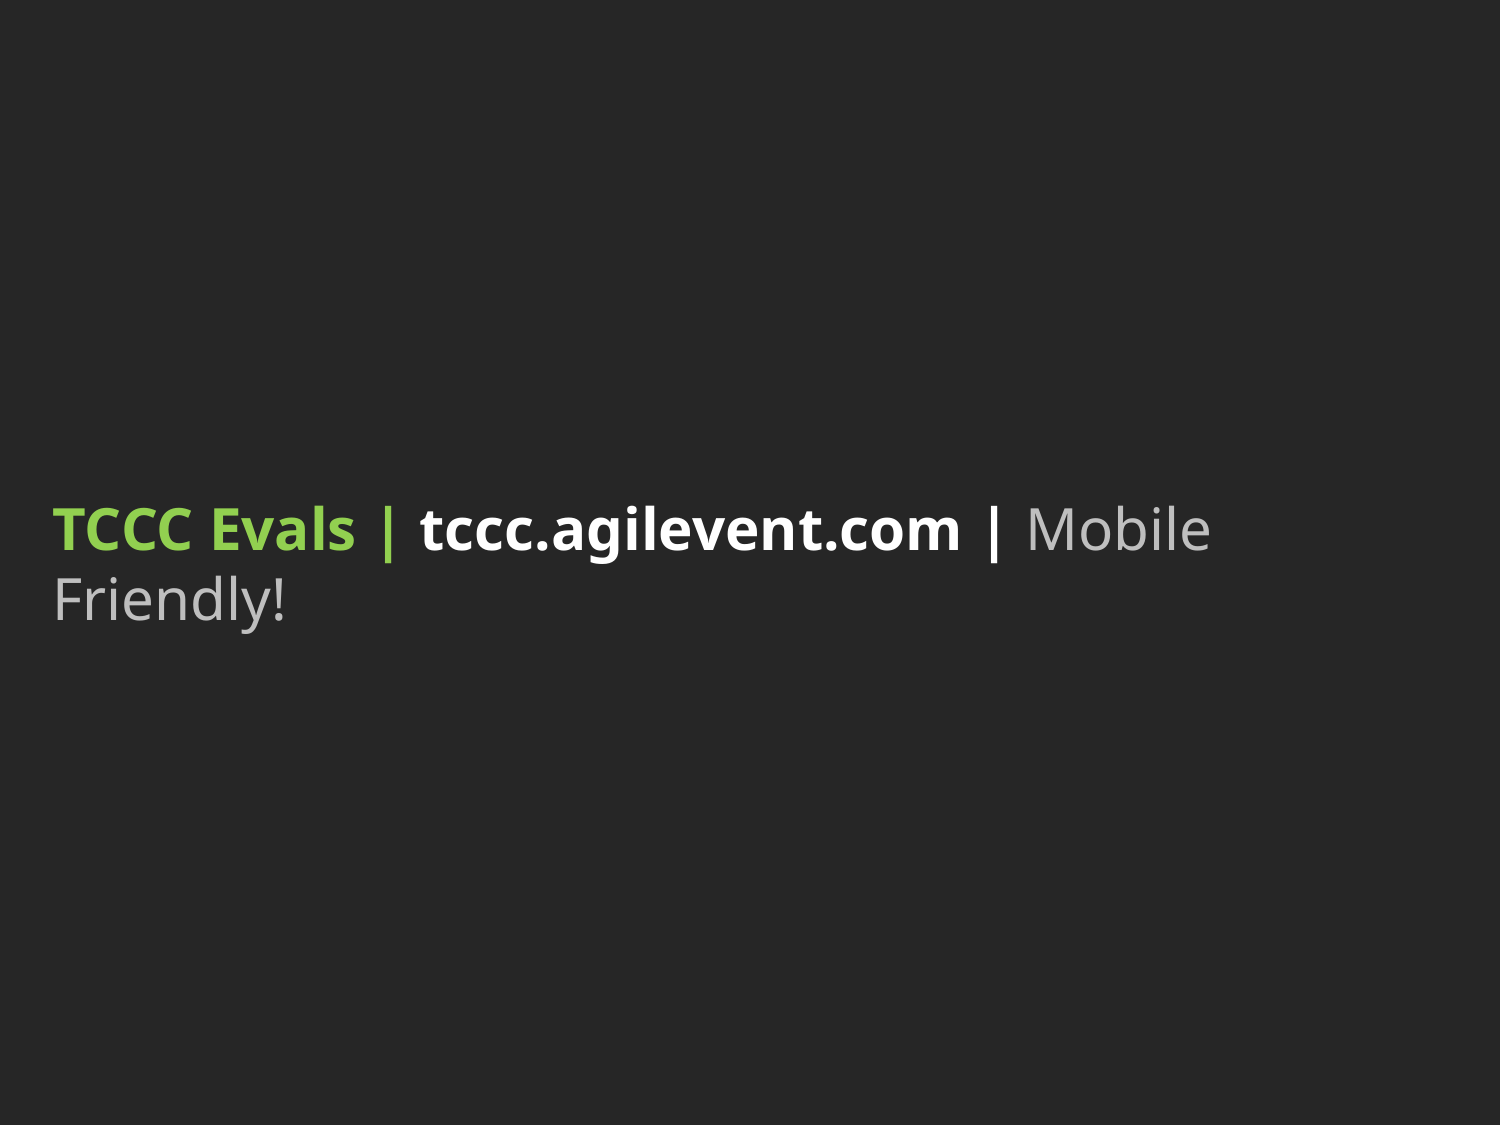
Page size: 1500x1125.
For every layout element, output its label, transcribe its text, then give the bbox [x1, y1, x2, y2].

title TCCC Evals | tccc.agilevent.com | Mobile Friendly! [37, 405, 1463, 719]
